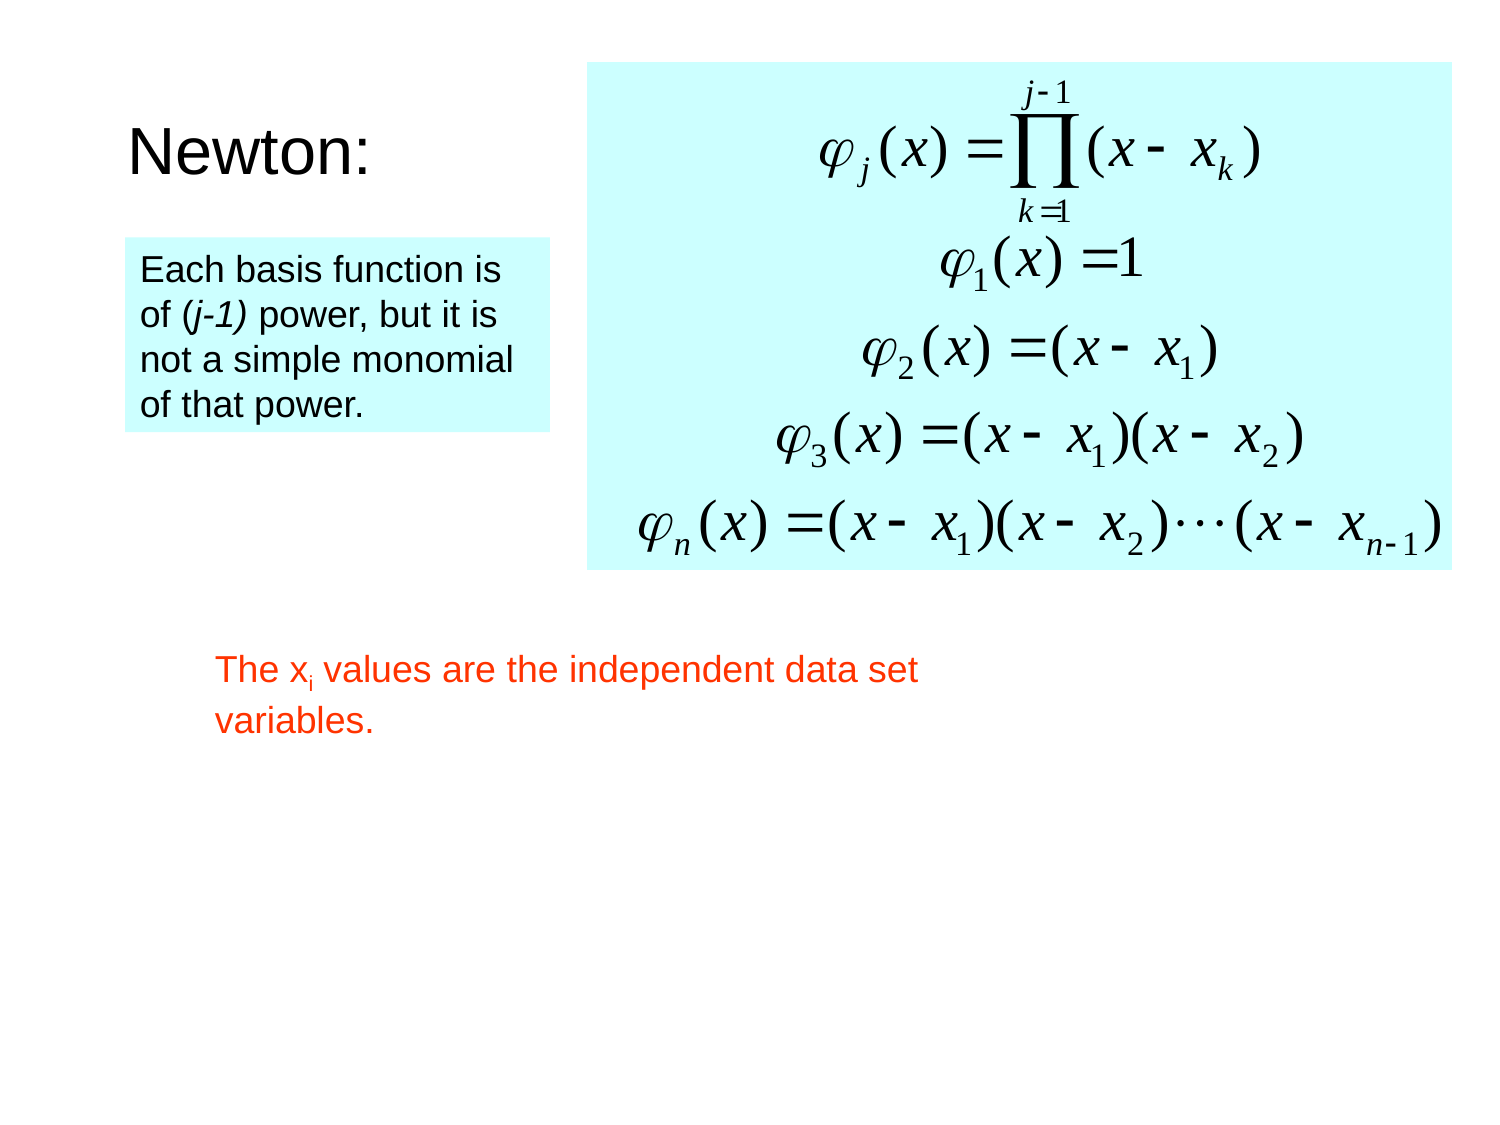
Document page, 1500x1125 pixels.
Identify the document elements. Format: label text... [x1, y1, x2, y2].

list Newton: [112, 99, 1388, 1001]
text_box The xi values are the independent data set variables. [199, 637, 938, 749]
text_box Each basis function is of (j-1) power, but it is not a simple monomial of that power. [125, 237, 550, 433]
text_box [587, 62, 1453, 571]
